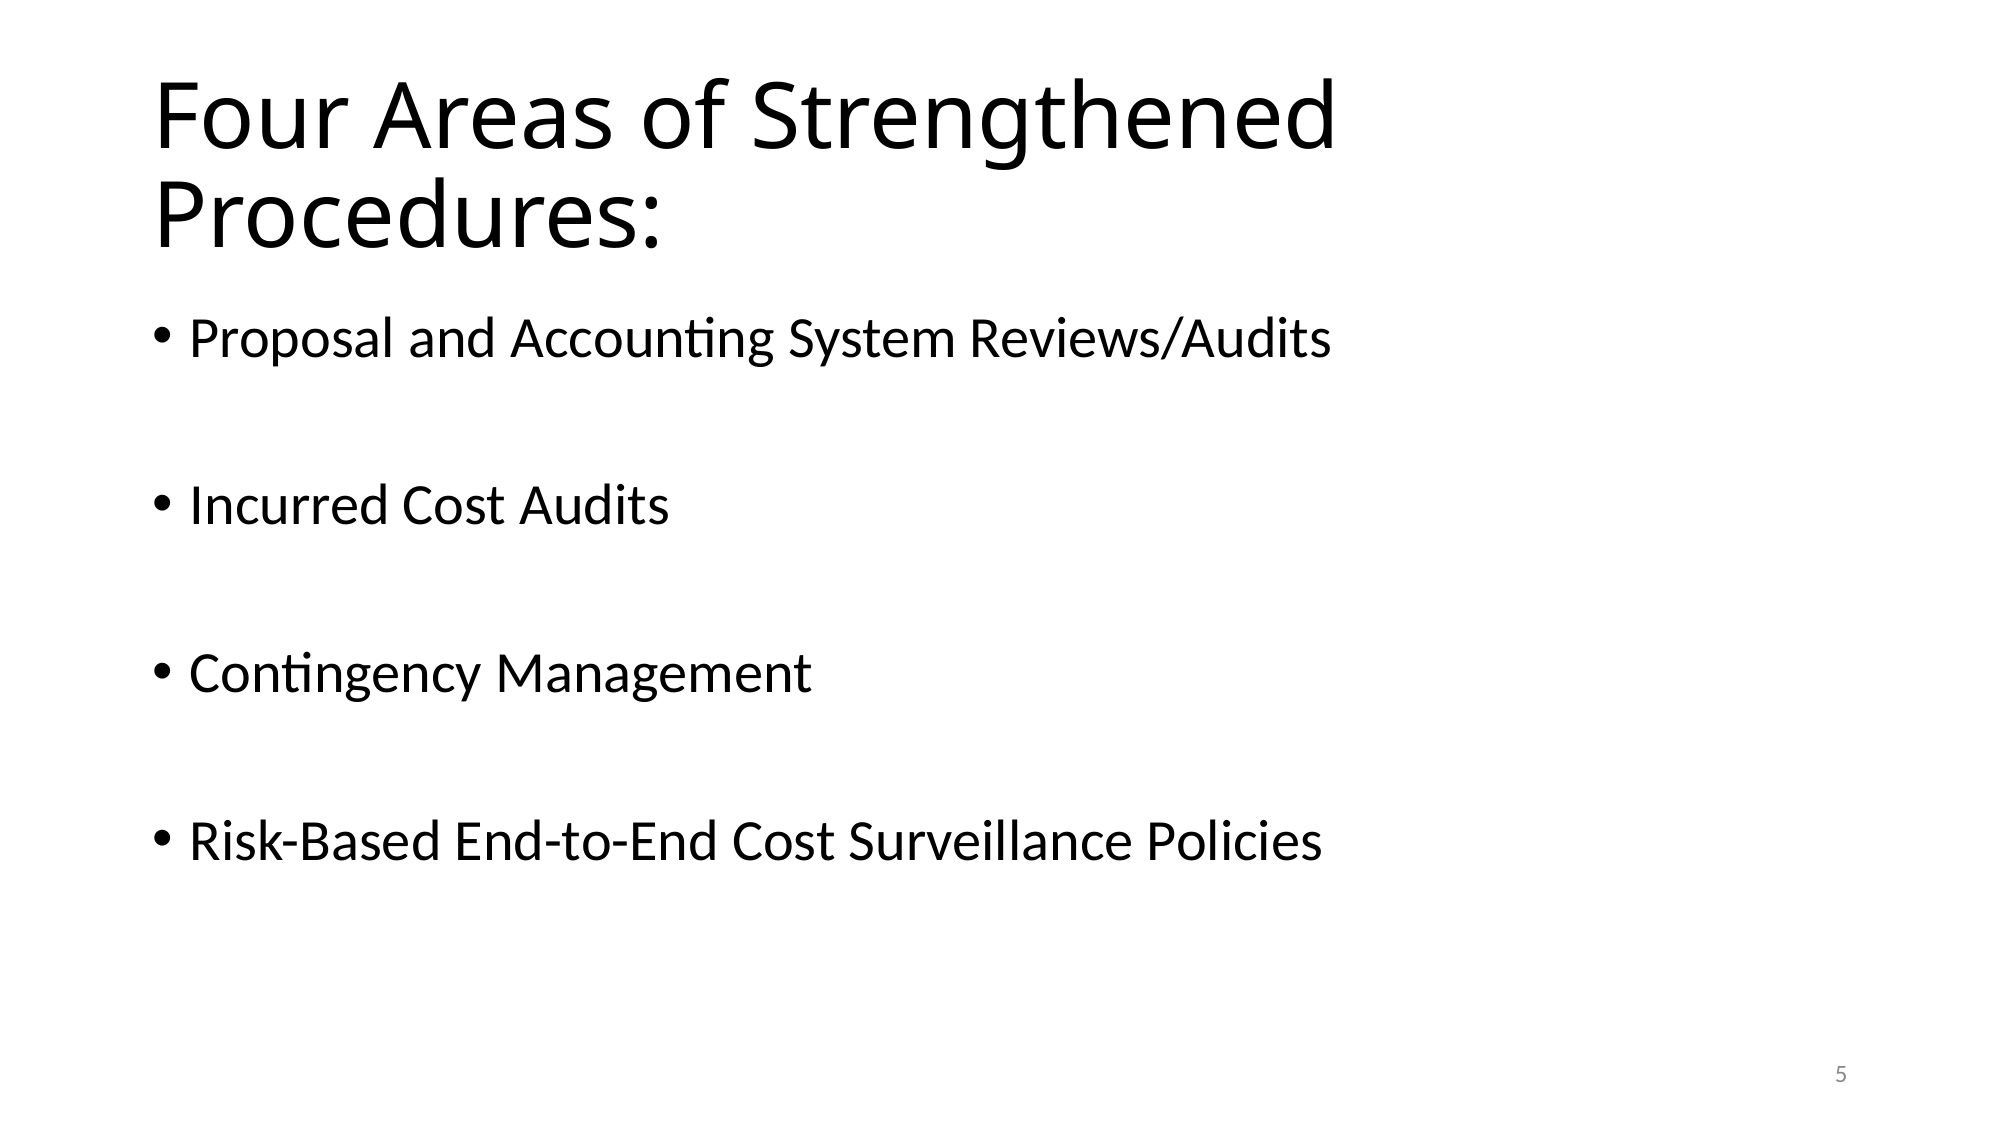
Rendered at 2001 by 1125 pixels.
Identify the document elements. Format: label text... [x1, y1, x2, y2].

list Proposal and Accounting System Reviews/Audits Incurred Cost Audits Contingency Management Risk-Based End-to-End Cost Surveillance Policies [137, 299, 1863, 1014]
title Four Areas of Strengthened Procedures: [137, 59, 1863, 278]
slide_number 5 [1412, 1042, 1863, 1103]
